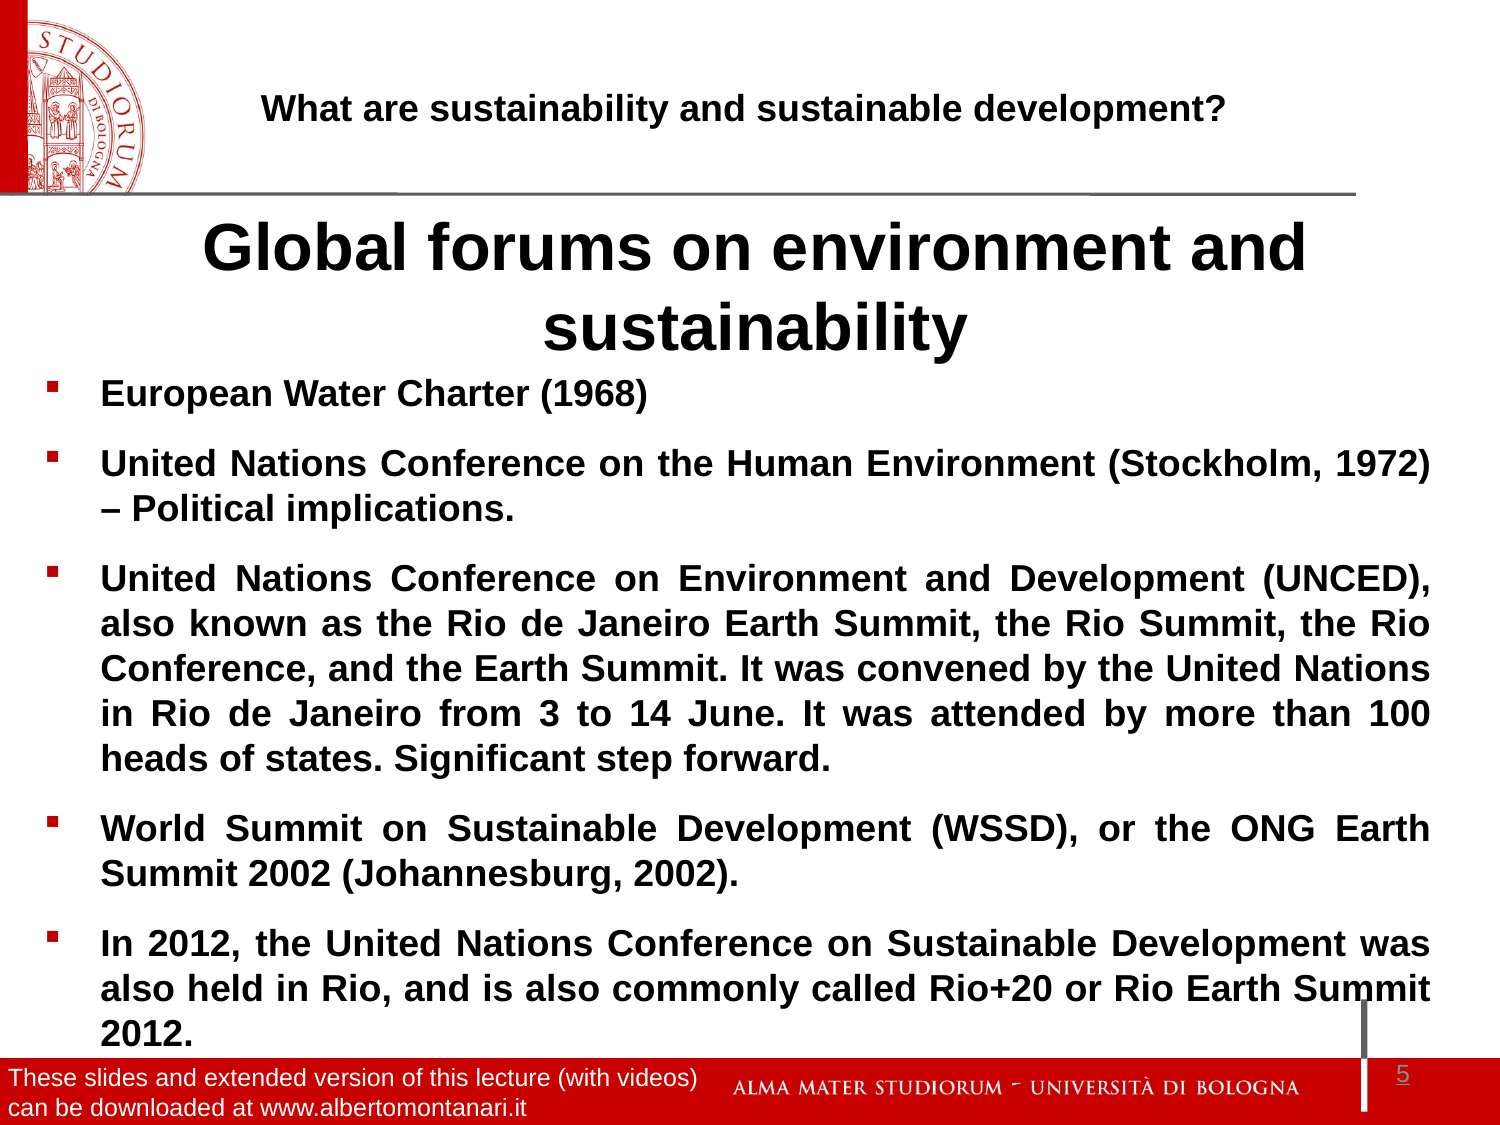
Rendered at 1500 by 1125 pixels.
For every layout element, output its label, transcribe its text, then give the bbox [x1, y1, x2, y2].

list European Water Charter (1968) United Nations Conference on the Human Environment (Stockholm, 1972) – Political implications. United Nations Conference on Environment and Development (UNCED), also known as the Rio de Janeiro Earth Summit, the Rio Summit, the Rio Conference, and the Earth Summit. It was convened by the United Nations in Rio de Janeiro from 3 to 14 June. It was attended by more than 100 heads of states. Significant step forward. World Summit on Sustainable Development (WSSD), or the ONG Earth Summit 2002 (Johannesburg, 2002). In 2012, the United Nations Conference on Sustainable Development was also held in Rio, and is also commonly called Rio+20 or Rio Earth Summit 2012. [29, 361, 1447, 1062]
text_box Global forums on environment and sustainability [35, 196, 1477, 371]
picture [28, 16, 151, 192]
slide_number 5 [1074, 1042, 1425, 1103]
picture [0, 1058, 1500, 1125]
